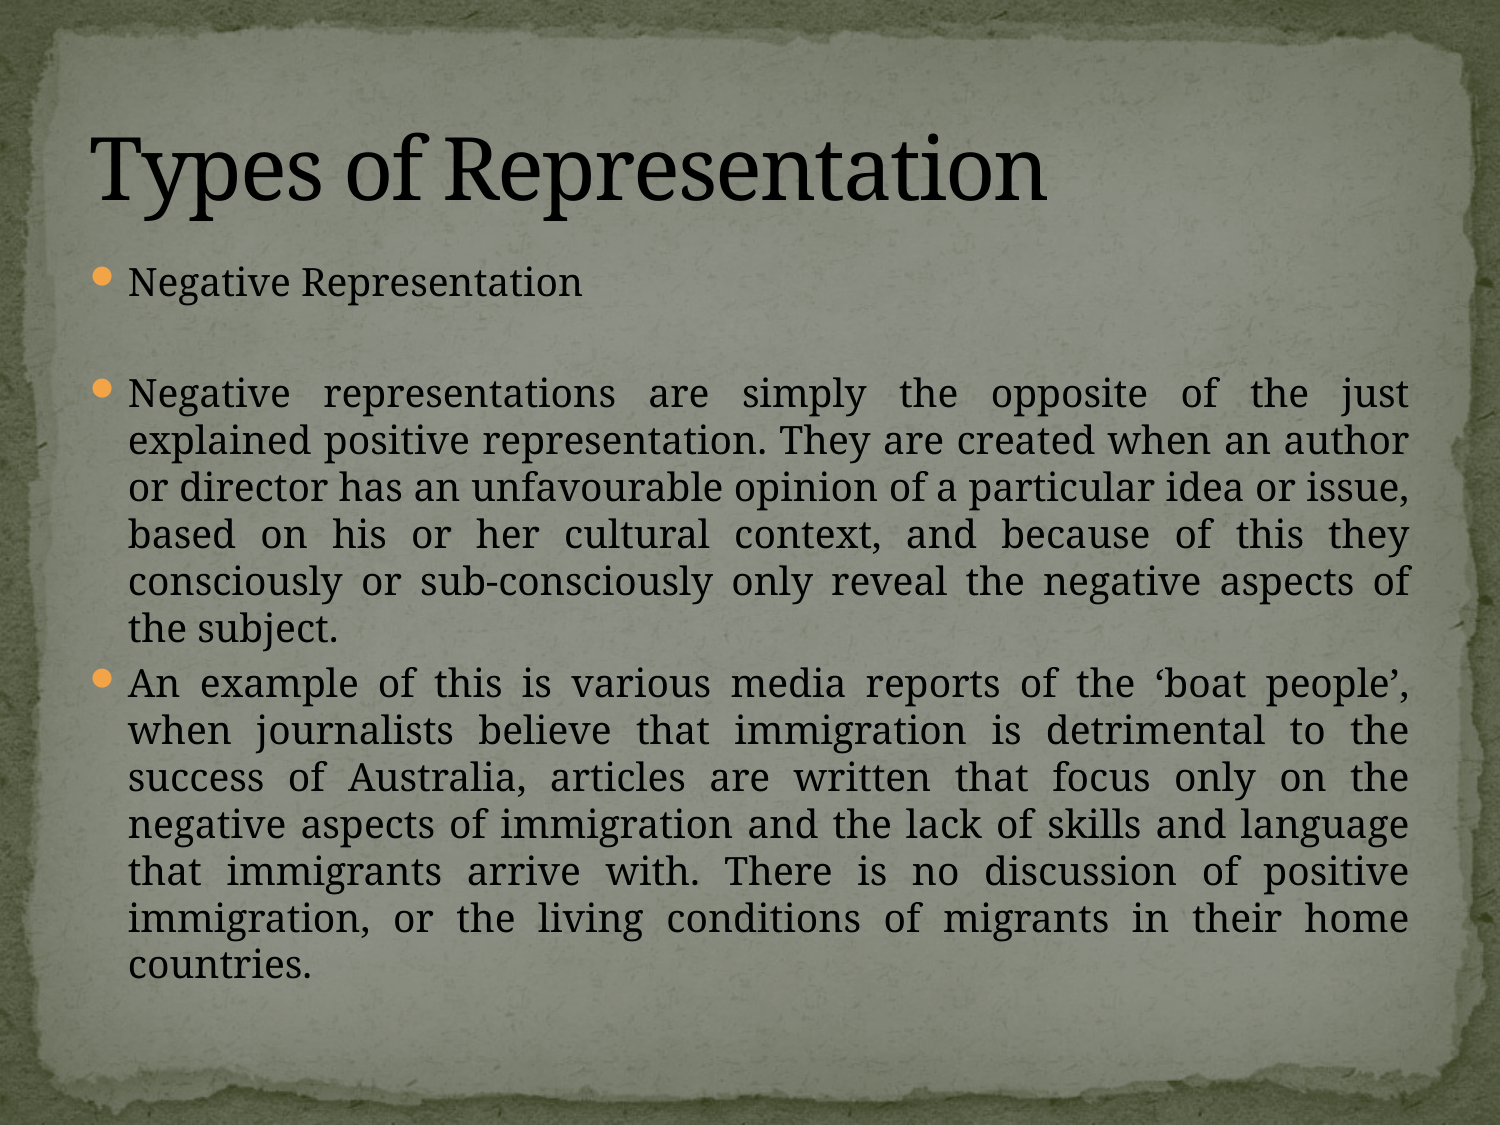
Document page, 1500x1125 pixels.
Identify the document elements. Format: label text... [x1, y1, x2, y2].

title Types of Representation [74, 24, 1425, 225]
list Negative Representation Negative representations are simply the opposite of the just explained positive representation. They are created when an author or director has an unfavourable opinion of a particular idea or issue, based on his or her cultural context, and because of this they consciously or sub-consciously only reveal the negative aspects of the subject. An example of this is various media reports of the ‘boat people’, when journalists believe that immigration is detrimental to the success of Australia, articles are written that focus only on the negative aspects of immigration and the lack of skills and language that immigrants arrive with. There is no discussion of positive immigration, or the living conditions of migrants in their home countries. [75, 249, 1425, 1000]
